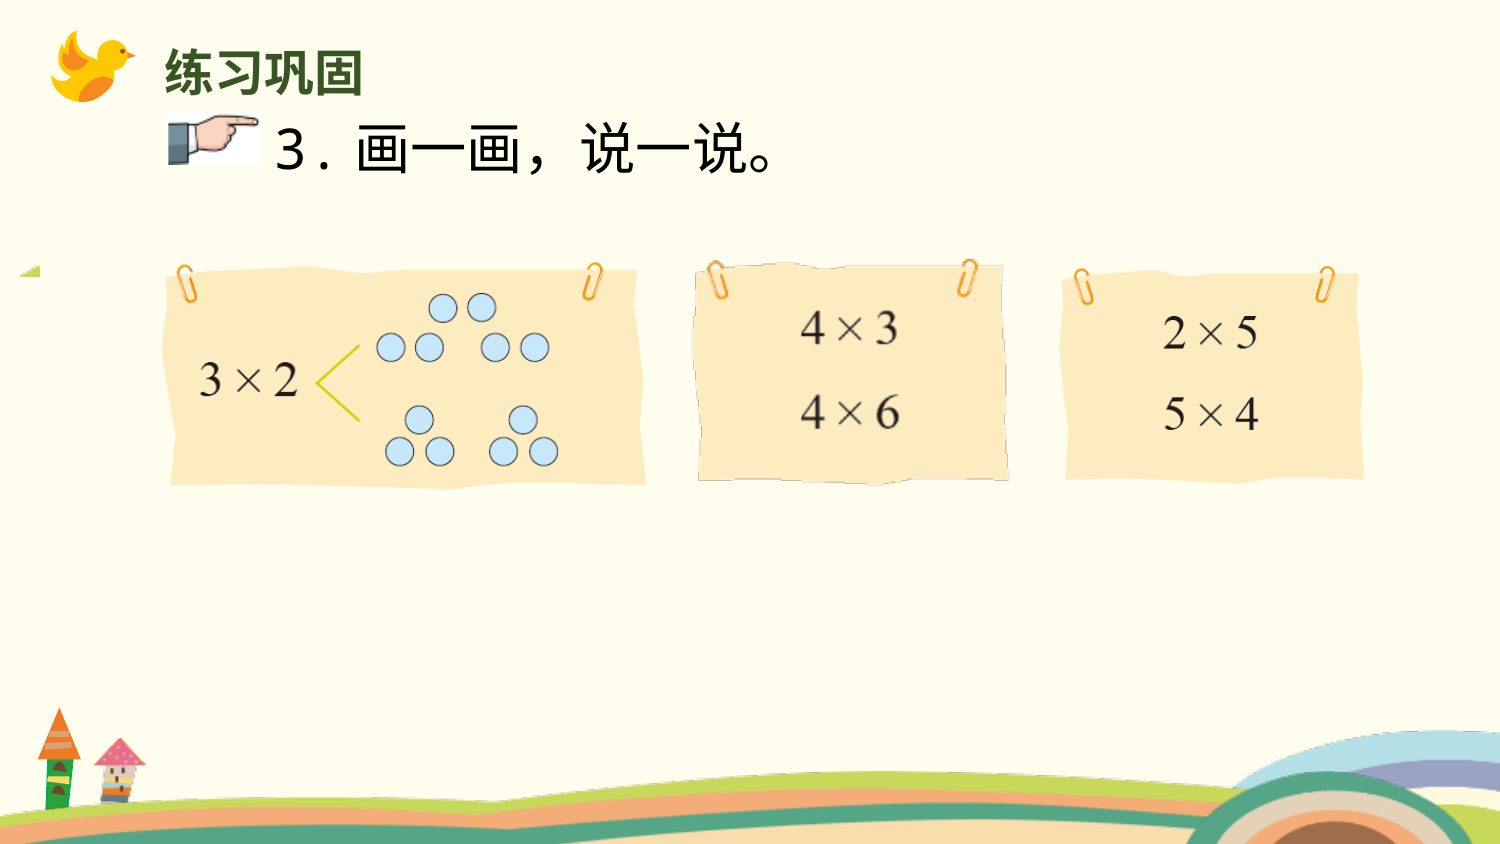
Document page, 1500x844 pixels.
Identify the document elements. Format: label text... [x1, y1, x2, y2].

picture [0, 0, 1500, 844]
text_box 练习巩固 [152, 35, 376, 107]
text_box 3.画一画，说一说。 [262, 107, 927, 187]
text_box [151, 258, 1378, 495]
